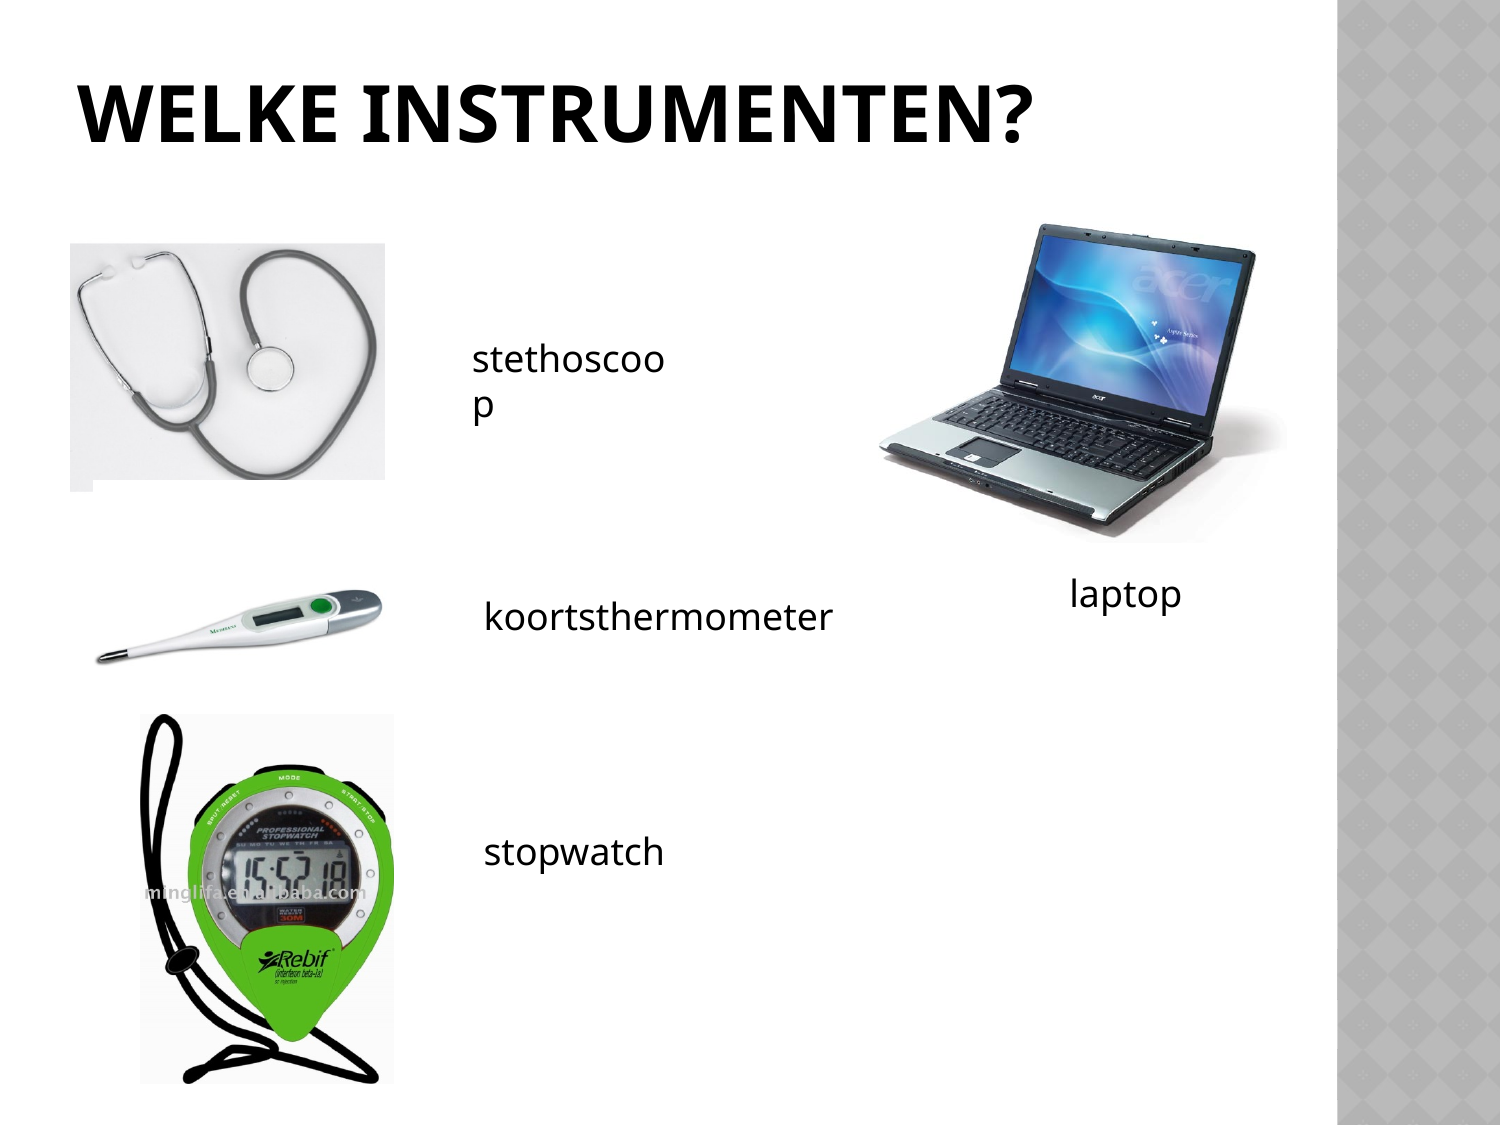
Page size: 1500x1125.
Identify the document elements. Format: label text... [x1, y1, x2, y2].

text_box koortsthermometer [468, 585, 914, 646]
text_box laptop [1054, 562, 1219, 623]
picture [70, 210, 394, 1084]
text_box stopwatch [468, 820, 704, 880]
text_box stethoscoop [457, 328, 704, 433]
title Welke instrumenten? [70, 46, 1258, 158]
picture [866, 210, 1287, 543]
